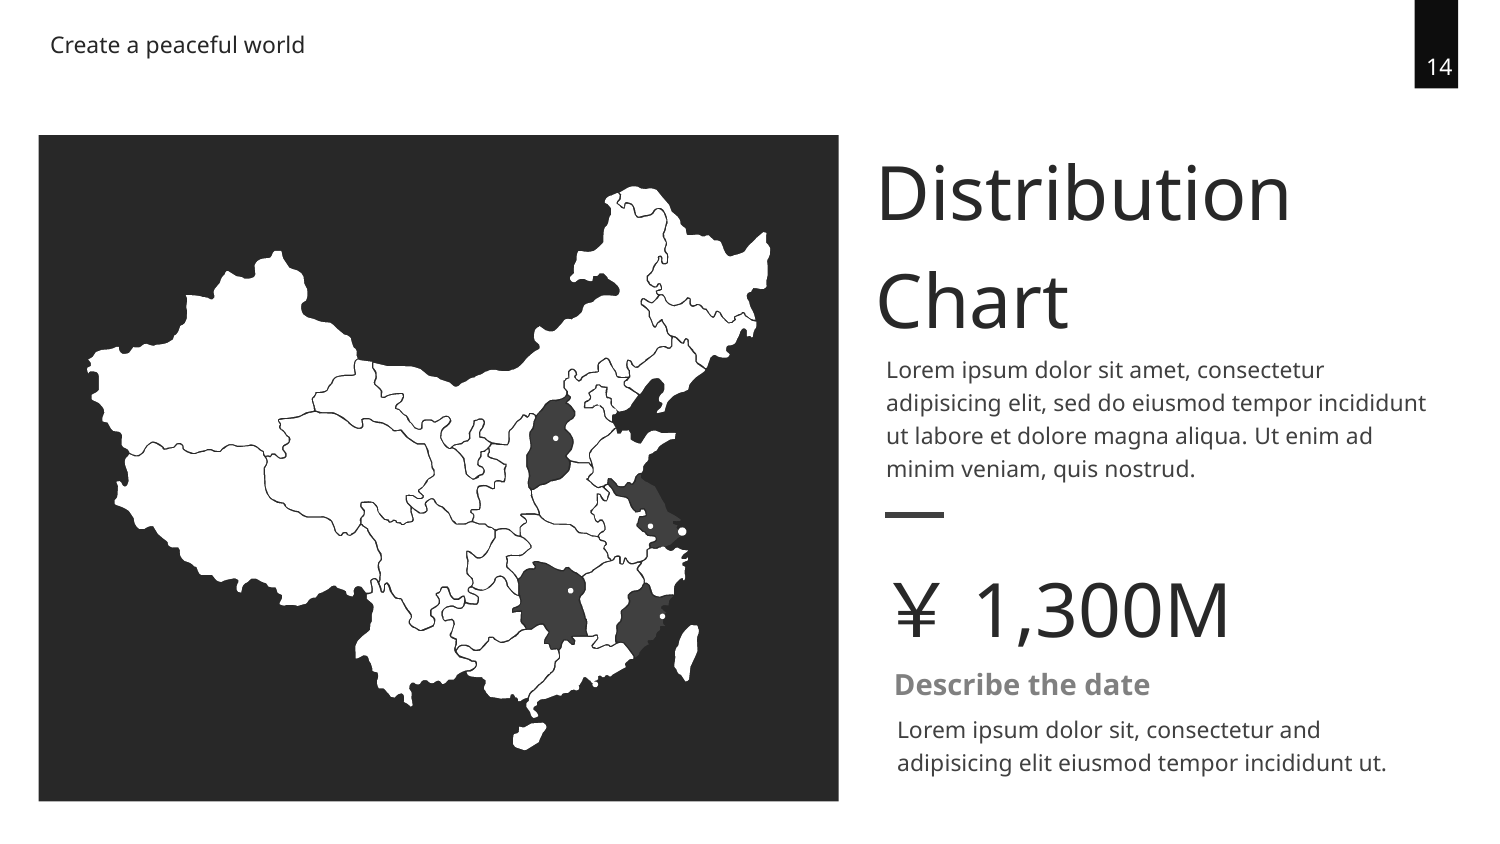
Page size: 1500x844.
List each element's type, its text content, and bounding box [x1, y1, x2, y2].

text_box Lorem ipsum dolor sit amet, consectetur adipisicing elit, sed do eiusmod tempor incididunt ut labore et dolore magna aliqua. Ut enim ad minim veniam, quis nostrud. [875, 344, 1446, 488]
slide_number 14 [1398, 0, 1480, 121]
text_box [38, 134, 840, 802]
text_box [865, 537, 1500, 785]
text_box Create a peaceful world [38, 25, 412, 64]
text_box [87, 186, 771, 751]
text_box Distribution Chart [864, 121, 1500, 349]
